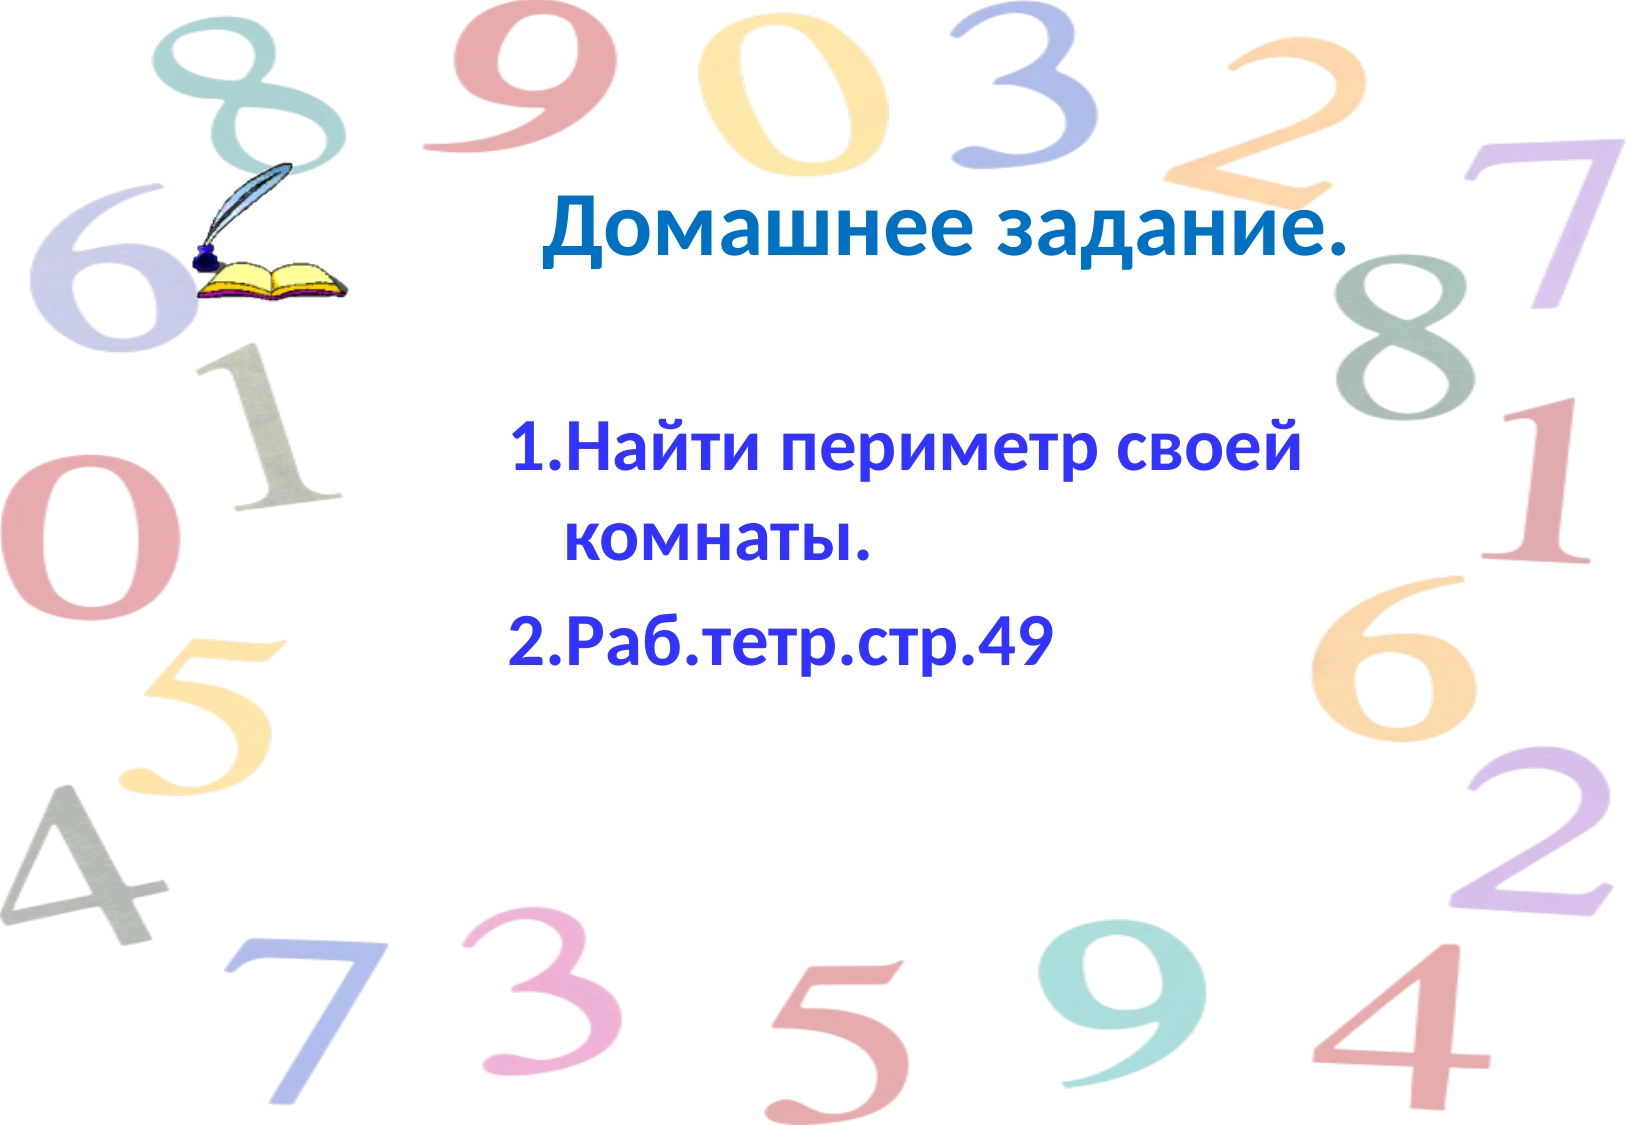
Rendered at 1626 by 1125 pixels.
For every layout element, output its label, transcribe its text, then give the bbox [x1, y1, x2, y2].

title Домашнее задание. [159, 125, 1465, 313]
picture [172, 136, 363, 302]
list 1.Найти периметр своей комнаты. 2.Раб.тетр.стр.49 [492, 387, 1517, 999]
